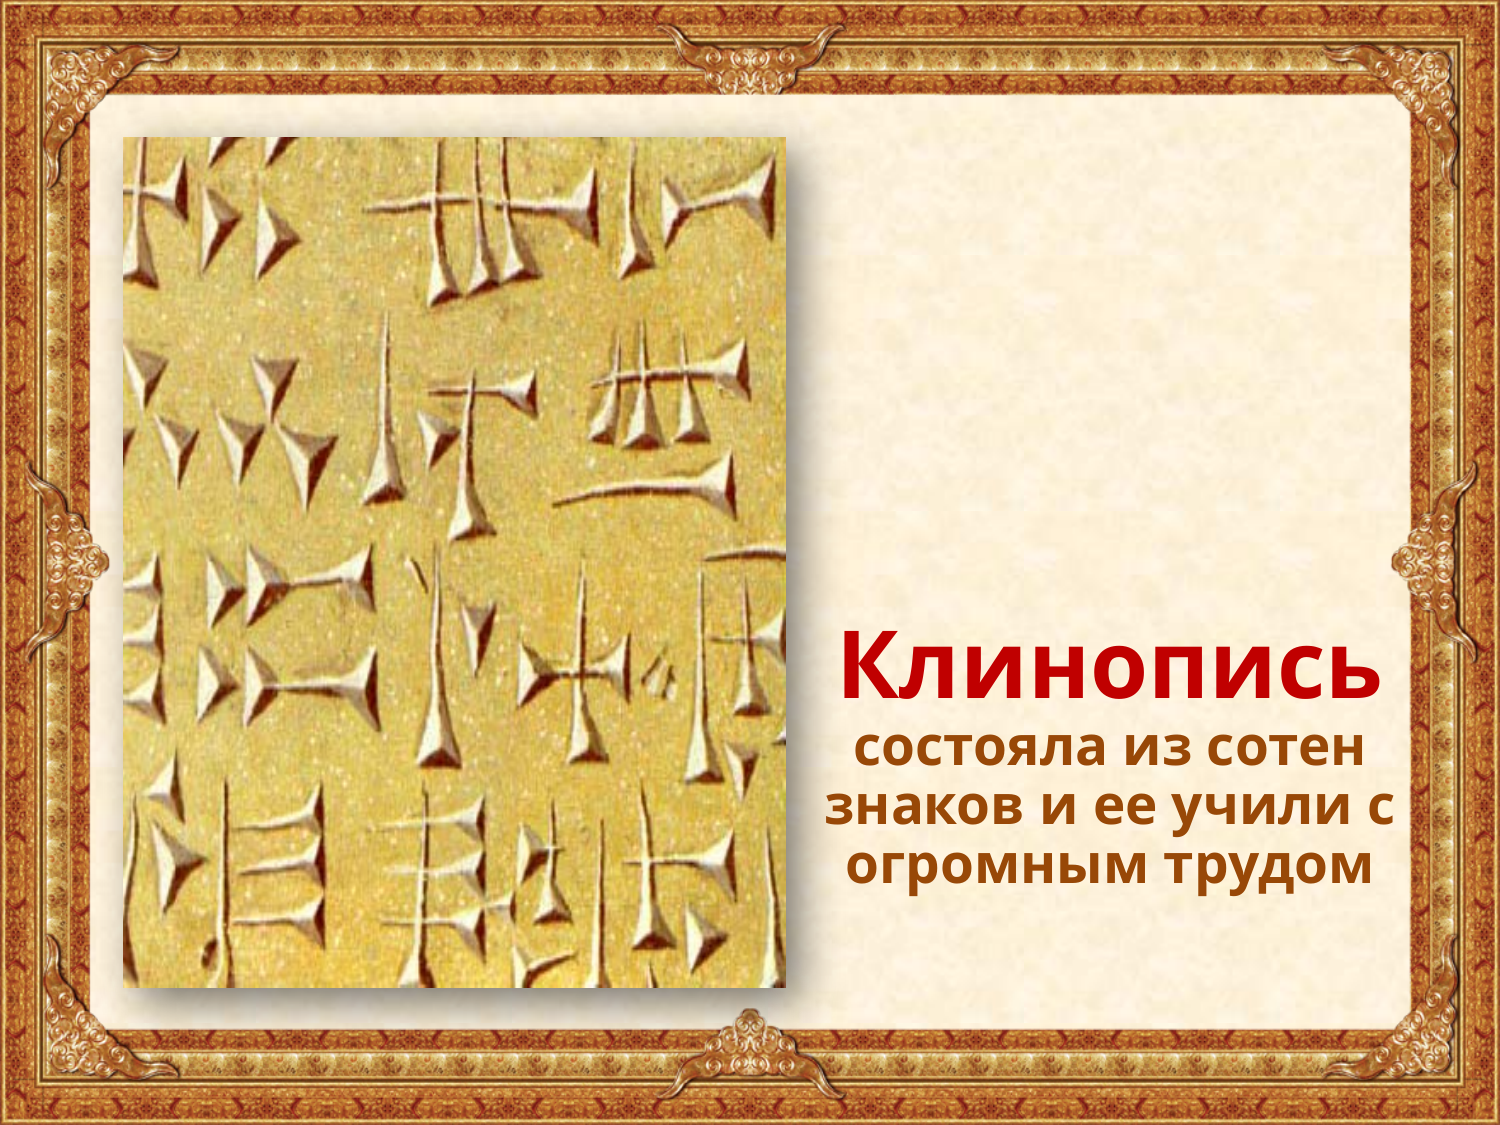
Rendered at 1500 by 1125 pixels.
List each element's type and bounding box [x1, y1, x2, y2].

picture [0, 0, 1500, 1125]
list [123, 136, 786, 988]
